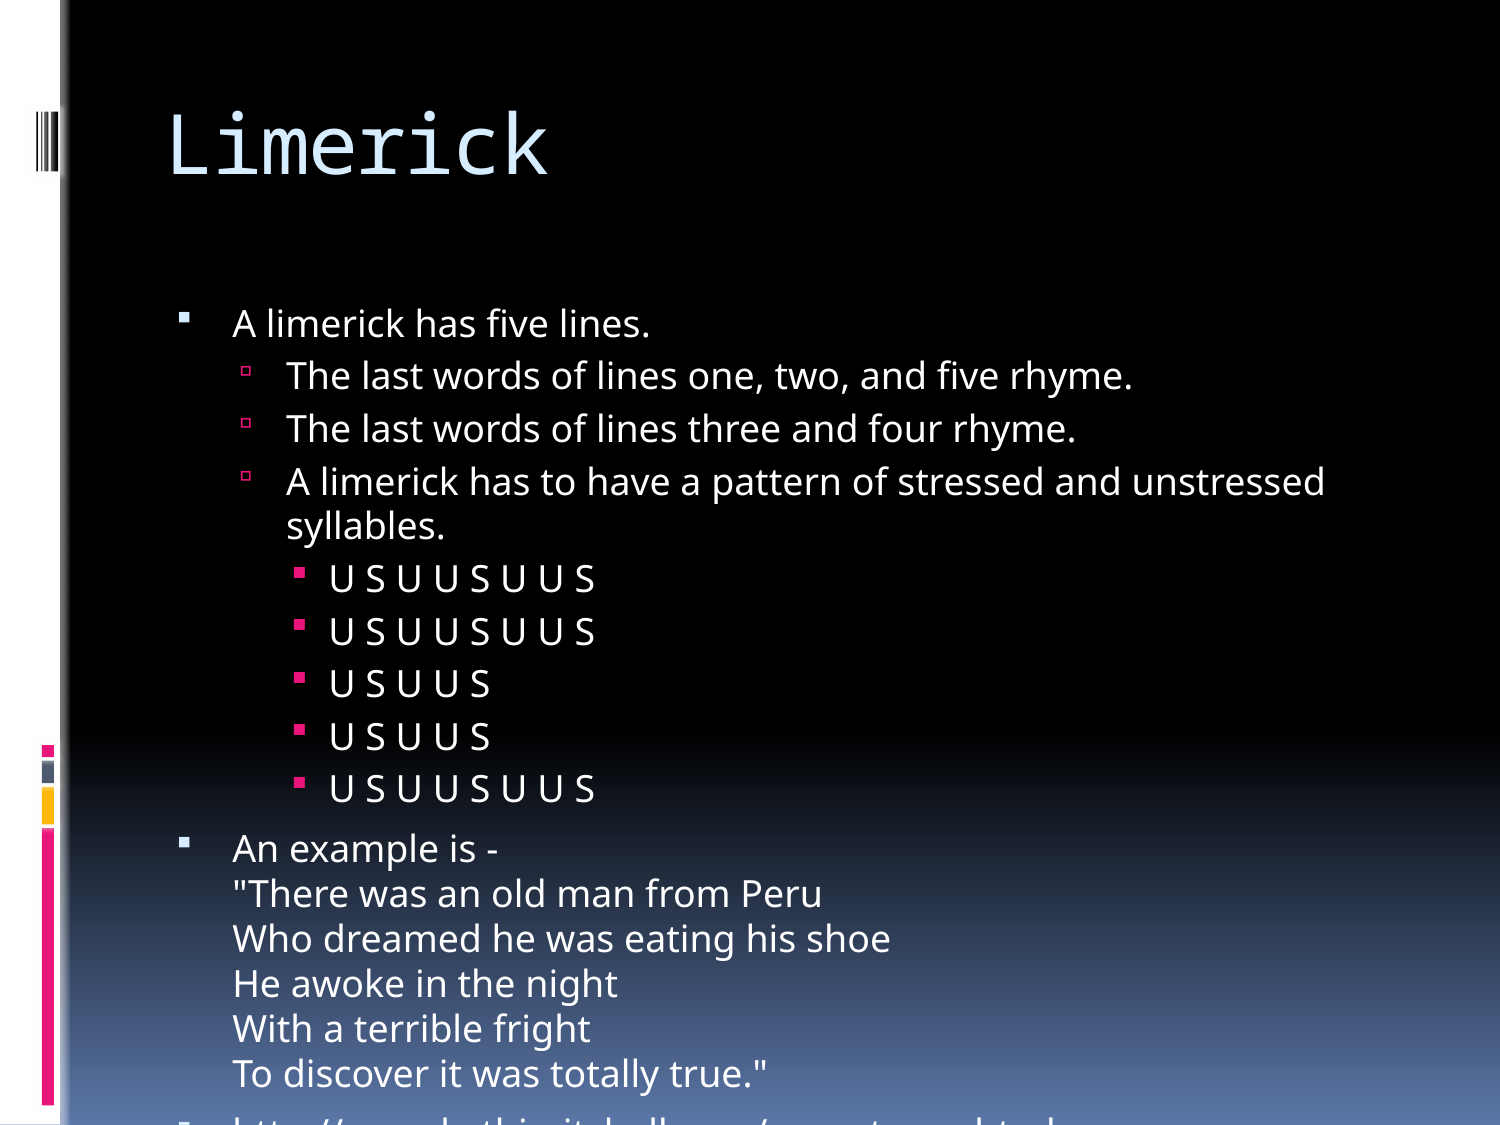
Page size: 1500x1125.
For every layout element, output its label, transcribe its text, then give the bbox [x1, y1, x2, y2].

title Limerick [150, 83, 1425, 234]
list A limerick has five lines. The last words of lines one, two, and five rhyme. The last words of lines three and four rhyme. A limerick has to have a pattern of stressed and unstressed syllables. U S U U S U U S U S U U S U U S U S U U S U S U U S U S U U S U U S An example is - "There was an old man from Peru Who dreamed he was eating his shoe He awoke in the night With a terrible fright To discover it was totally true." http://www.kathimitchell.com/poemtypes.html [150, 292, 1425, 1043]
